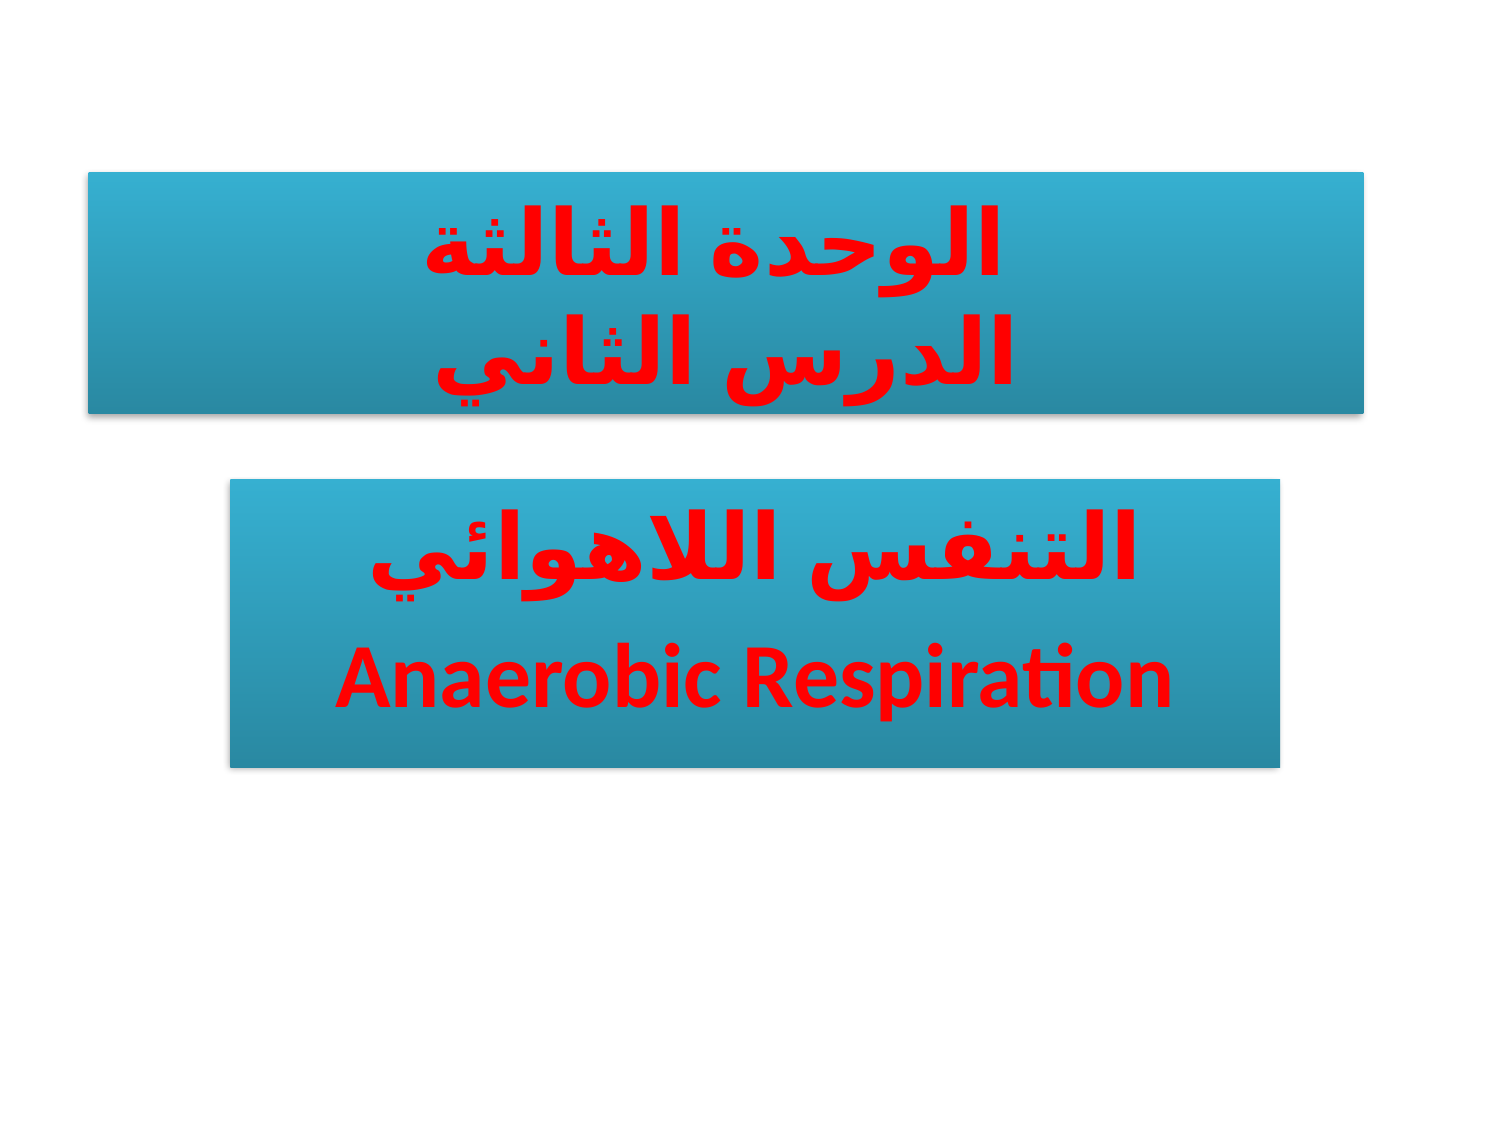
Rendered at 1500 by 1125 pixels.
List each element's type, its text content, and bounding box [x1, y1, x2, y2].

subtitle التنفس اللاهوائي Anaerobic Respiration [230, 479, 1281, 768]
title الوحدة الثالثة الدرس الثاني [88, 172, 1364, 414]
